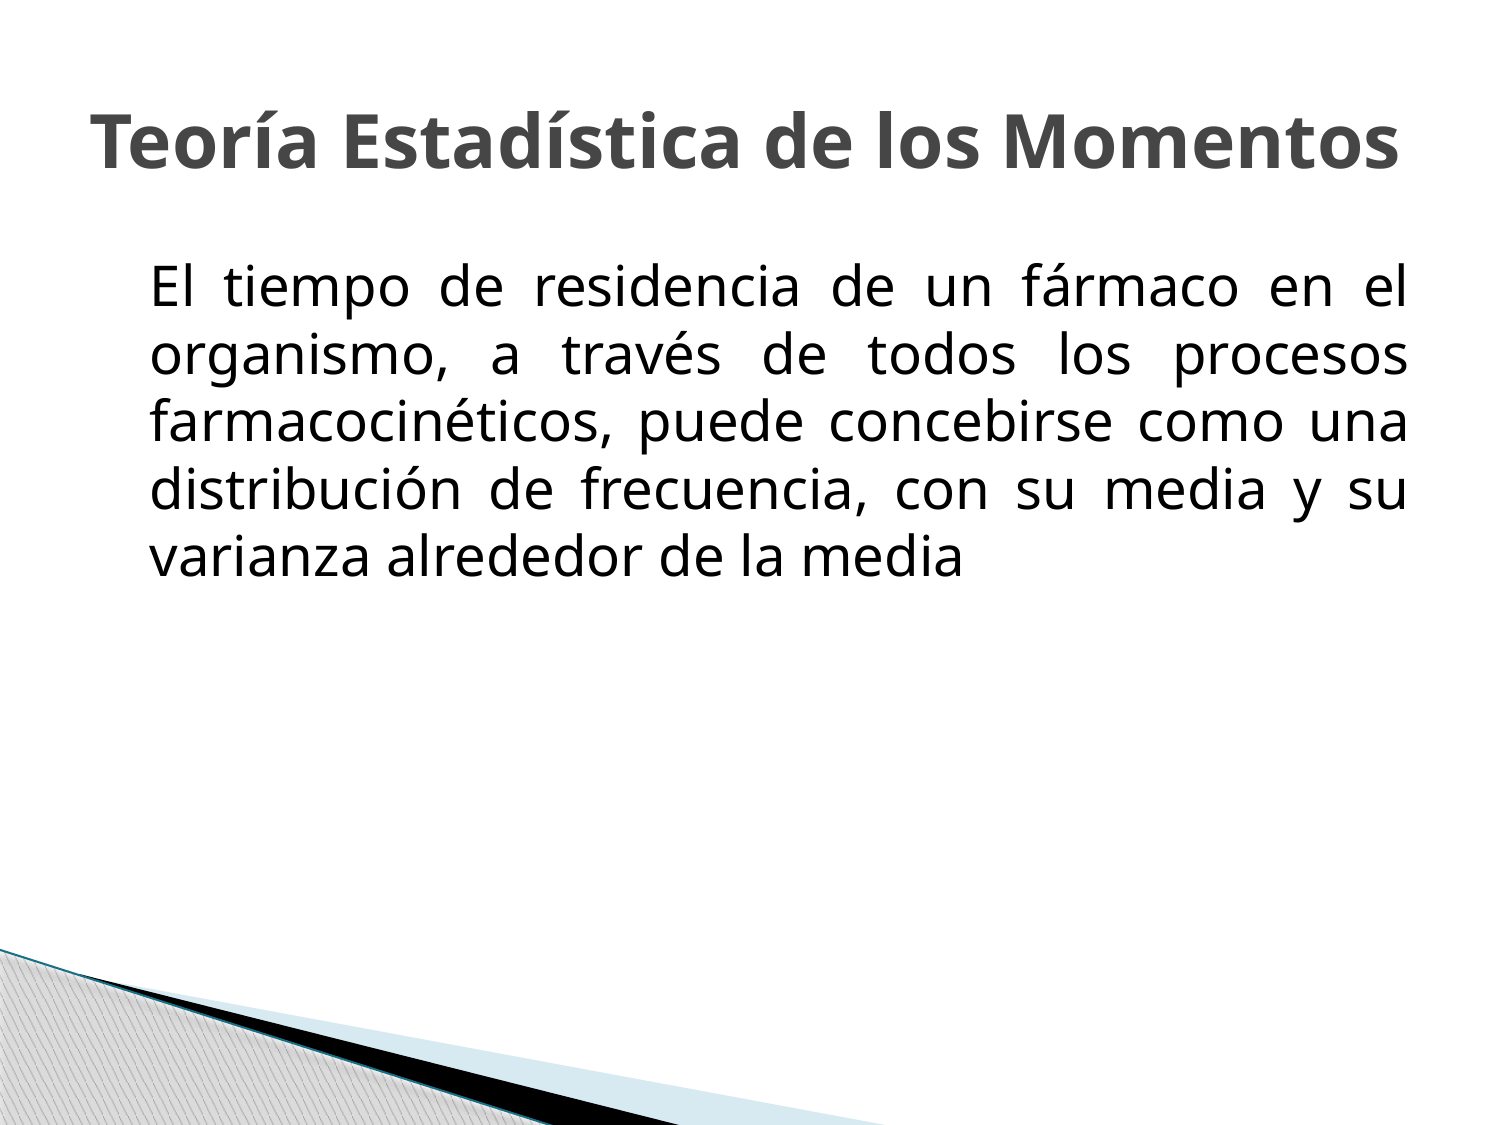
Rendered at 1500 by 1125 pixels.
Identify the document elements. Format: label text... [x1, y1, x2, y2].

title Teoría Estadística de los Momentos [75, 45, 1425, 233]
list El tiempo de residencia de un fármaco en el organismo, a través de todos los procesos farmacocinéticos, puede concebirse como una distribución de frecuencia, con su media y su varianza alrededor de la media [74, 242, 1426, 986]
